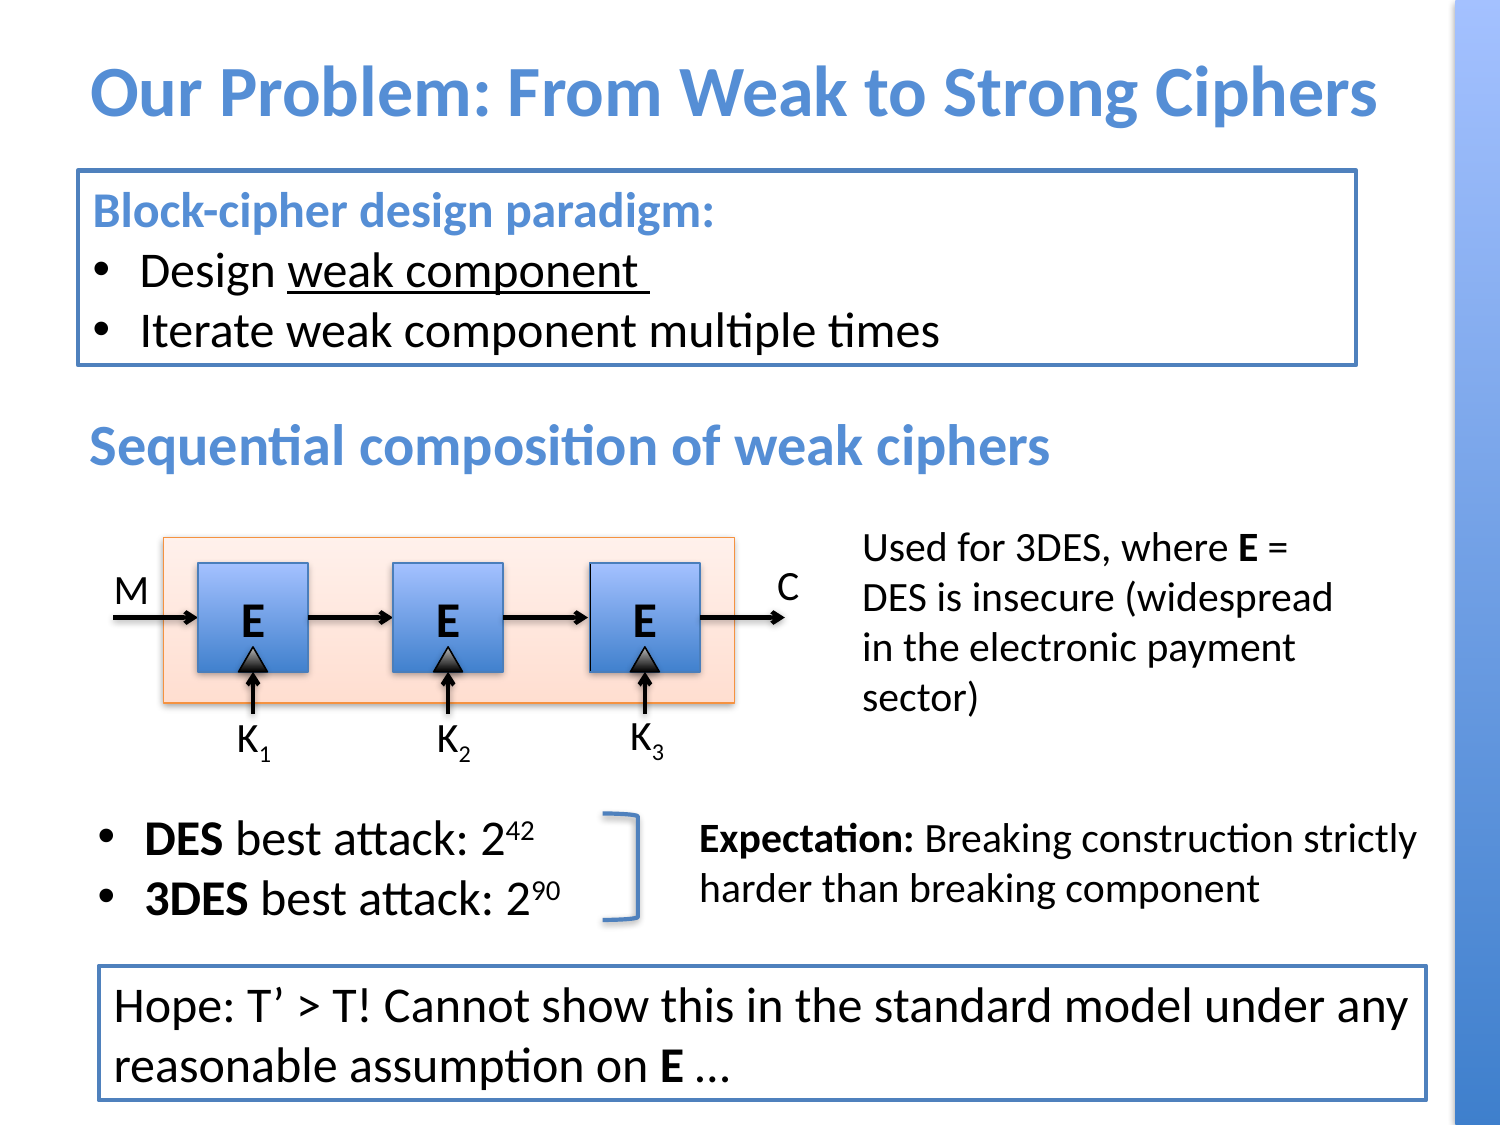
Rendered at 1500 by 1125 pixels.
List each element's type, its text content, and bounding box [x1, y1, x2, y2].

text_box Hope: T’ > T! Cannot show this in the standard model under any reasonable assumption on E … [97, 964, 1428, 1102]
text_box DES best attack: 242 3DES best attack: 290 [82, 797, 1224, 933]
text_box Used for 3DES, where E = DES is insecure (widespread in the electronic payment sector) [847, 512, 1357, 728]
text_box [98, 537, 808, 769]
title Our Problem: From Weak to Strong Ciphers [75, 25, 1431, 150]
text_box Block-cipher design paradigm: Design weak component Iterate weak component multiple times [76, 168, 1358, 367]
text_box Sequential composition of weak ciphers [74, 400, 1366, 485]
text_box Expectation: Breaking construction strictly harder than breaking component [684, 803, 1449, 918]
text_box [602, 811, 640, 923]
